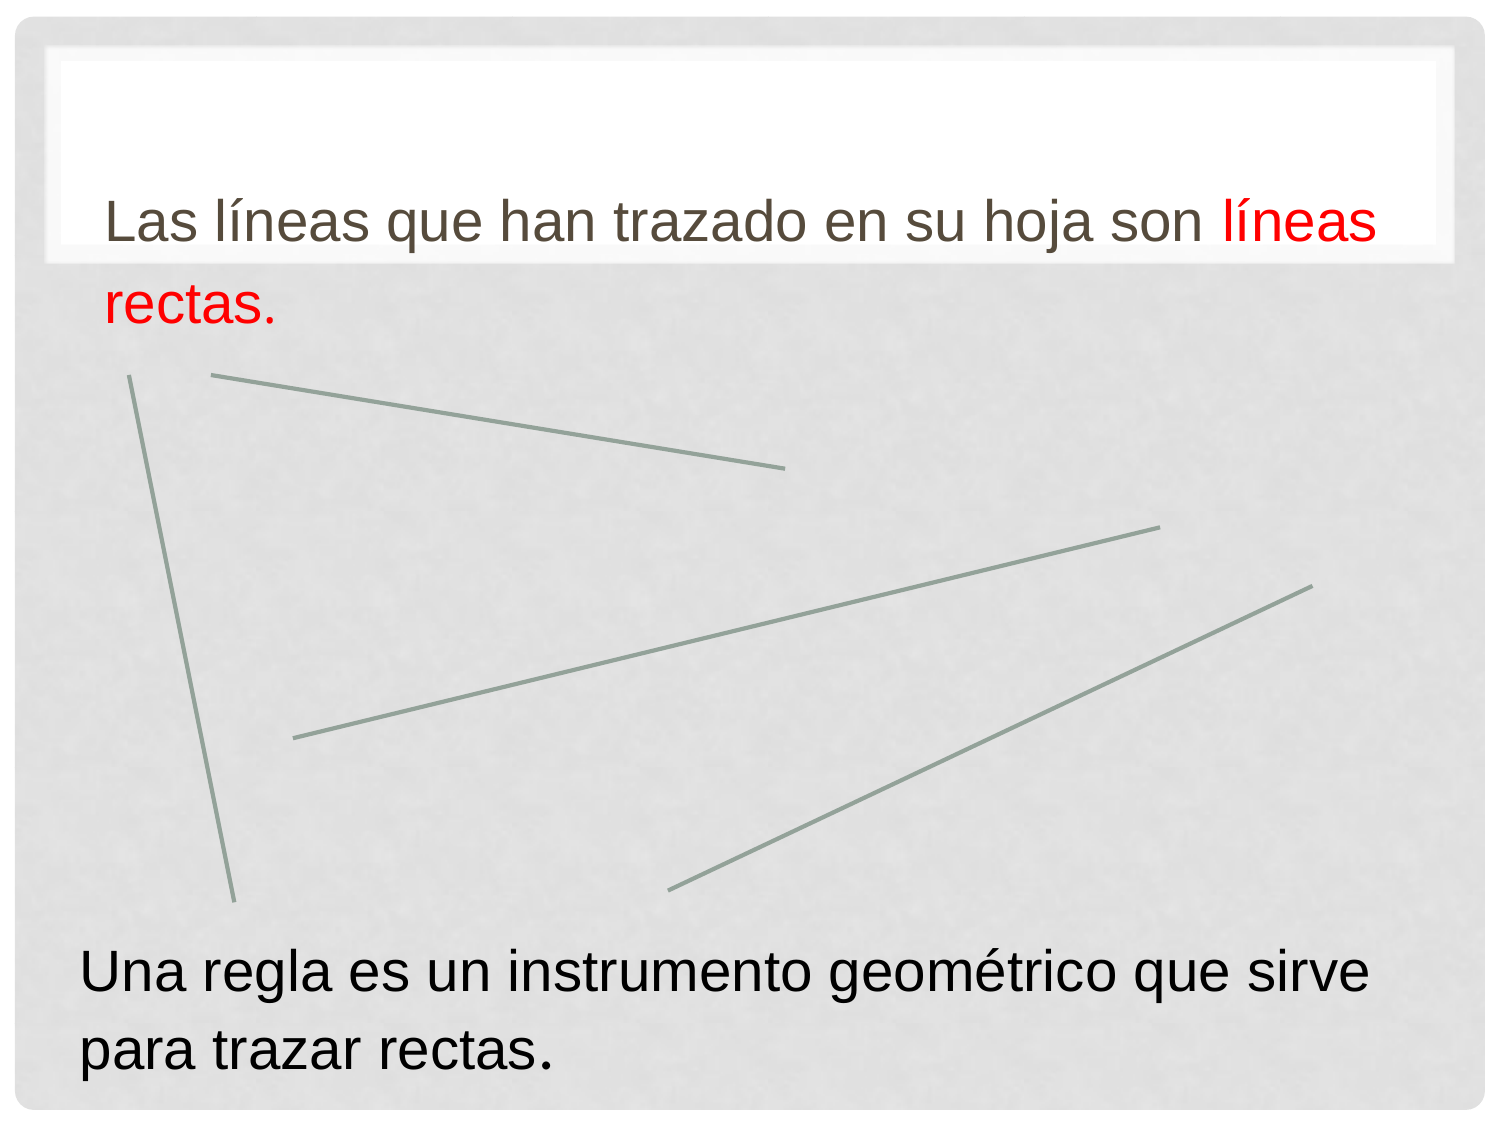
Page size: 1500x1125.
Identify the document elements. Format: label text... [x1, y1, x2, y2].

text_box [210, 374, 786, 469]
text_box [0, 585, 446, 692]
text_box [292, 527, 1161, 739]
text_box Una regla es un instrumento geométrico que sirve para trazar rectas. [64, 925, 1407, 1091]
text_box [667, 585, 1313, 891]
list Las líneas que han trazado en su hoja son líneas rectas. [70, 175, 1425, 1067]
